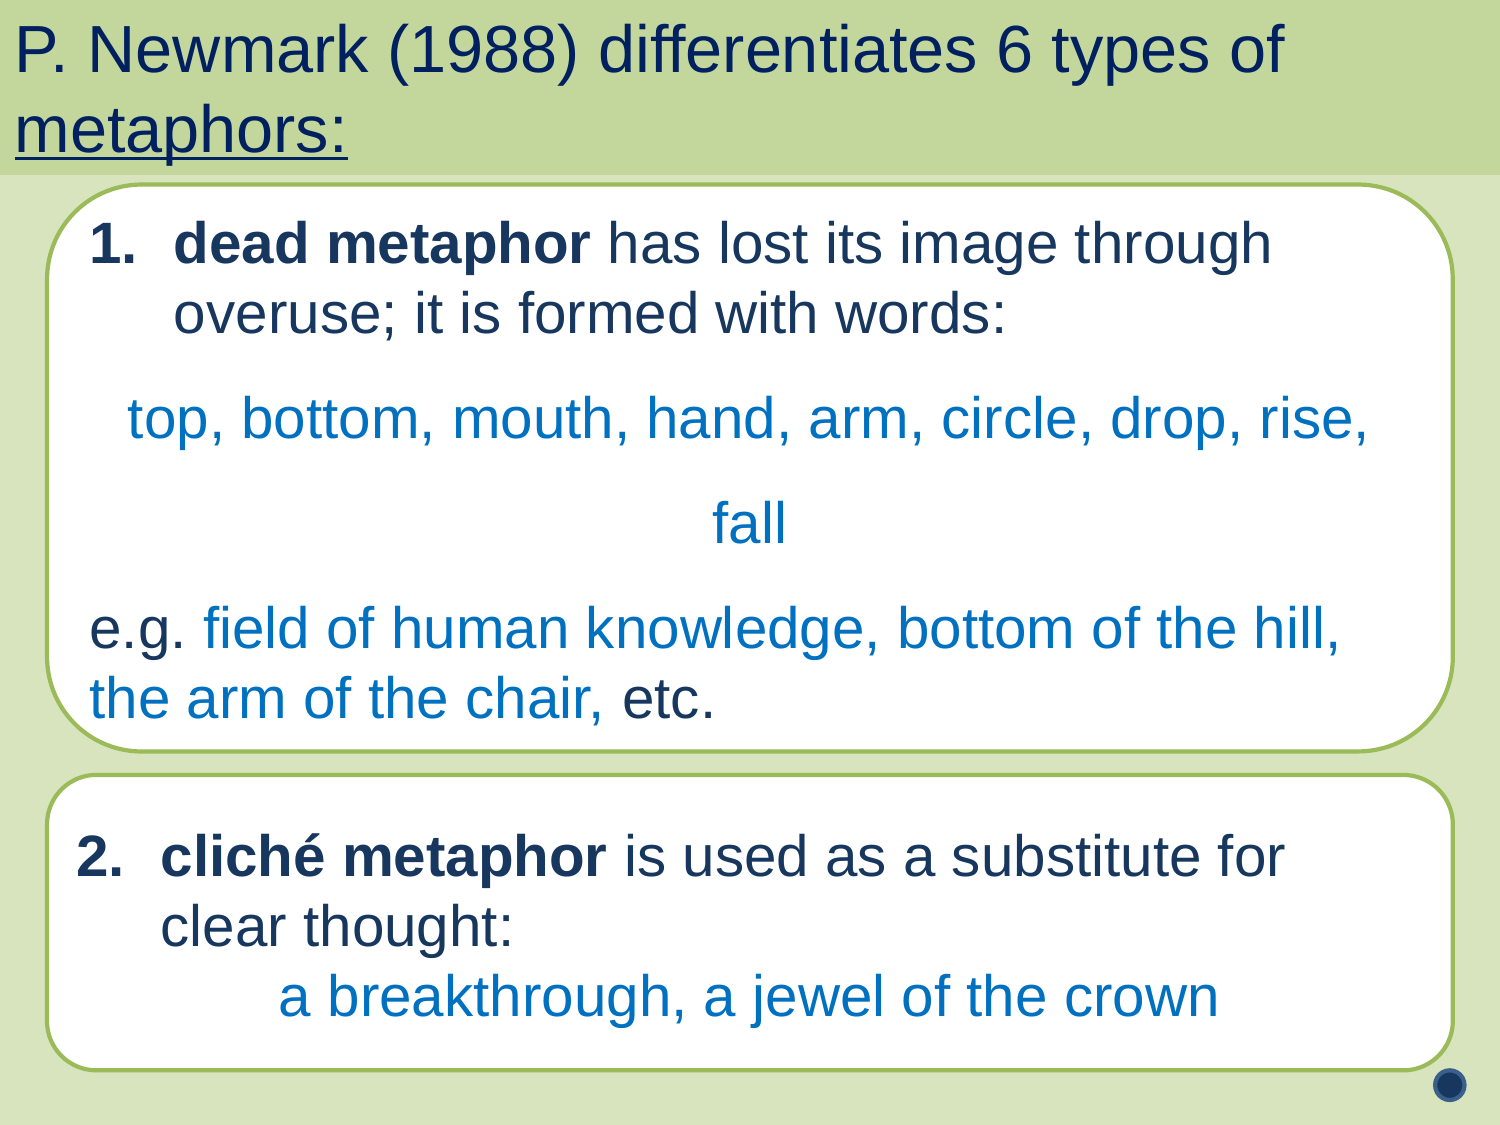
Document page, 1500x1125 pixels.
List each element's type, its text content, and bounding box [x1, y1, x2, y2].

text_box dead metaphor has lost its image through overuse; it is formed with words: top, bottom, mouth, hand, arm, circle, drop, rise, fall e.g. field of human knowledge, bottom of the hill, the arm of the chair, etc. [44, 182, 1455, 754]
text_box cliché metaphor is used as a substitute for clear thought: a breakthrough, a jewel of the crown [44, 772, 1455, 1073]
text_box [1433, 1068, 1467, 1103]
text_box P. Newmark (1988) differentiates 6 types of metaphors: [0, 0, 1500, 175]
